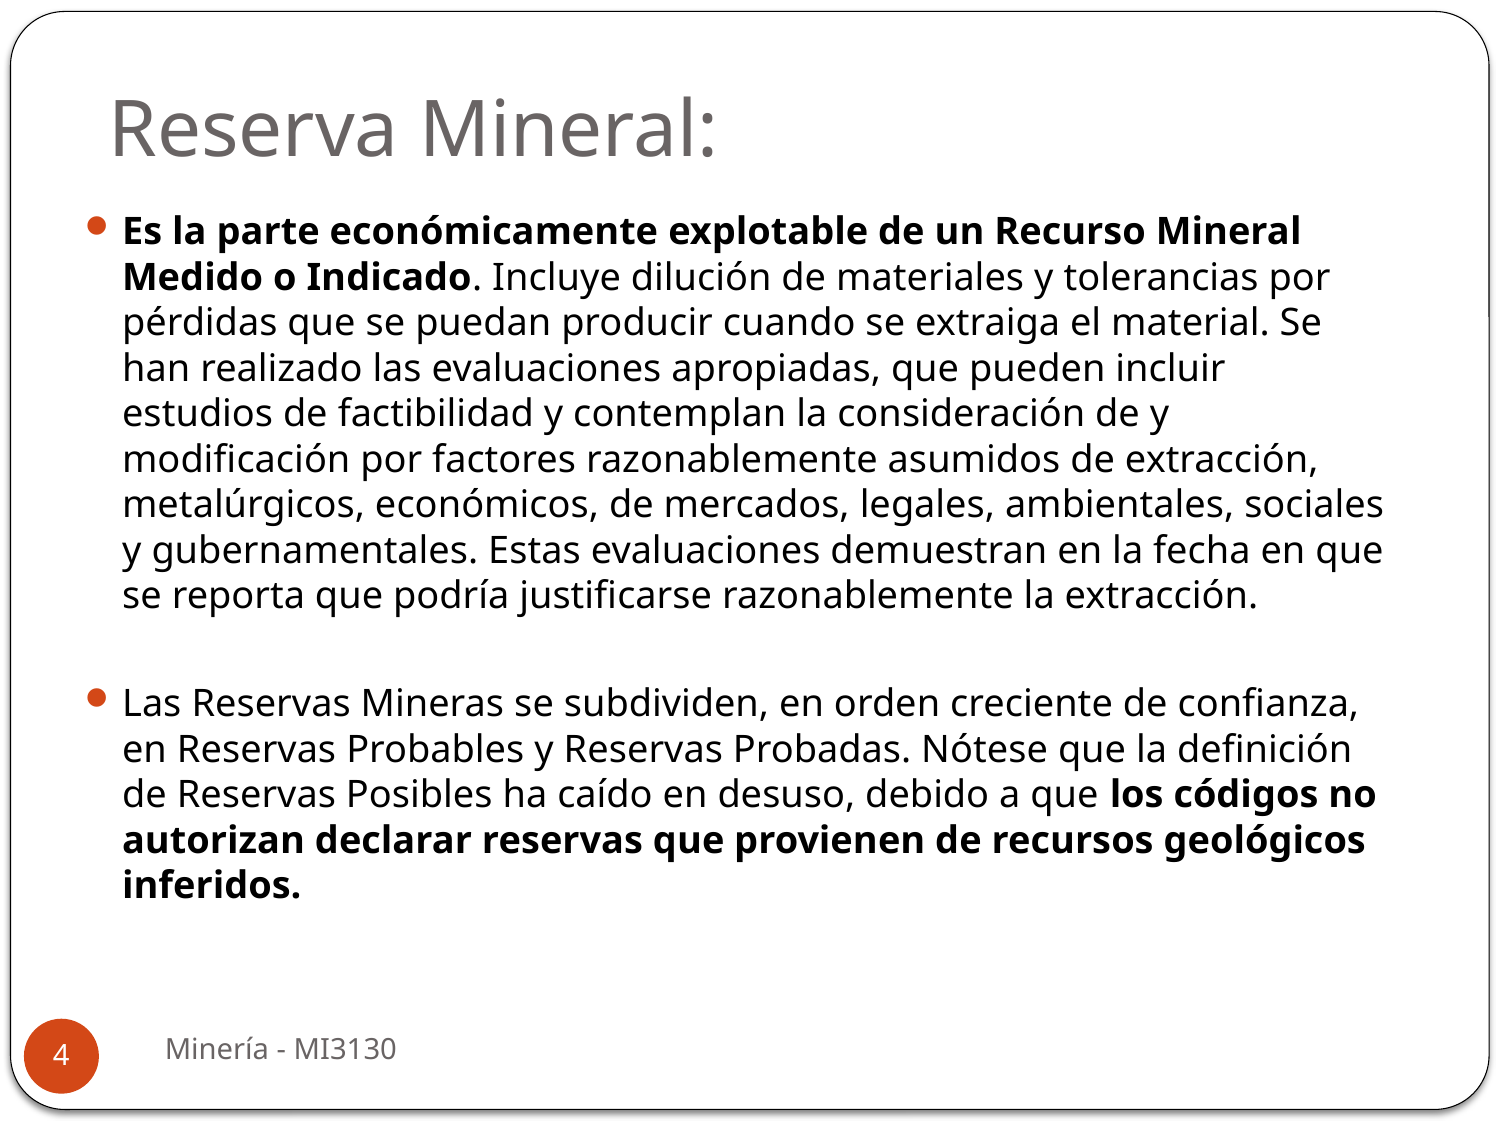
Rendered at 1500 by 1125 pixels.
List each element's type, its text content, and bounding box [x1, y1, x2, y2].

list Es la parte económicamente explotable de un Recurso Mineral Medido o Indicado. Incluye dilución de materiales y tolerancias por pérdidas que se puedan producir cuando se extraiga el material. Se han realizado las evaluaciones apropiadas, que pueden incluir estudios de factibilidad y contemplan la consideración de y modificación por factores razonablemente asumidos de extracción, metalúrgicos, económicos, de mercados, legales, ambientales, sociales y gubernamentales. Estas evaluaciones demuestran en la fecha en que se reporta que podría justificarse razonablemente la extracción. Las Reservas Mineras se subdividen, en orden creciente de confianza, en Reservas Probables y Reservas Probadas. Nótese que la definición de Reservas Posibles ha caído en desuso, debido a que los códigos no autorizan declarar reservas que provienen de recursos geológicos inferidos. [70, 199, 1402, 970]
footer Minería - MI3130 [150, 1012, 800, 1088]
slide_number 4 [23, 1018, 99, 1094]
text_box Reserva Mineral: [93, 70, 1369, 188]
